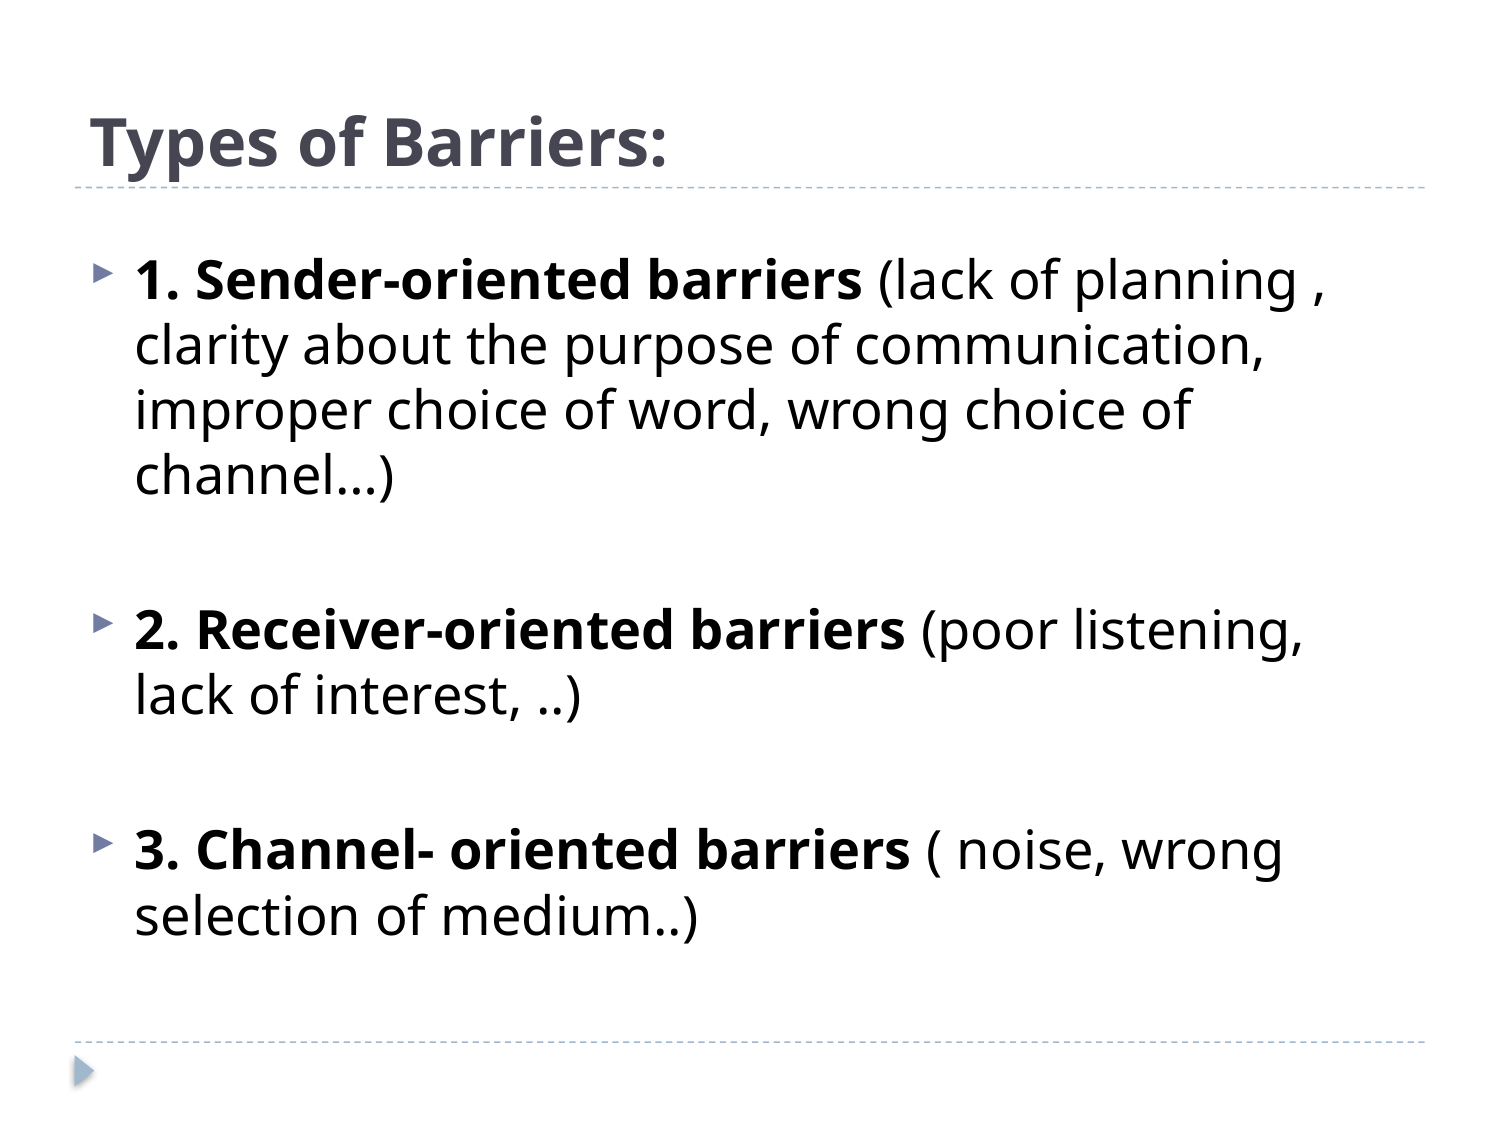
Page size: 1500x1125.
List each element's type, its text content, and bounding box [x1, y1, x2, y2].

list 1. Sender-oriented barriers (lack of planning , clarity about the purpose of communication, improper choice of word, wrong choice of channel…) 2. Receiver-oriented barriers (poor listening, lack of interest, ..) 3. Channel- oriented barriers ( noise, wrong selection of medium..) [75, 237, 1425, 1125]
title Types of Barriers: [75, 24, 1425, 188]
